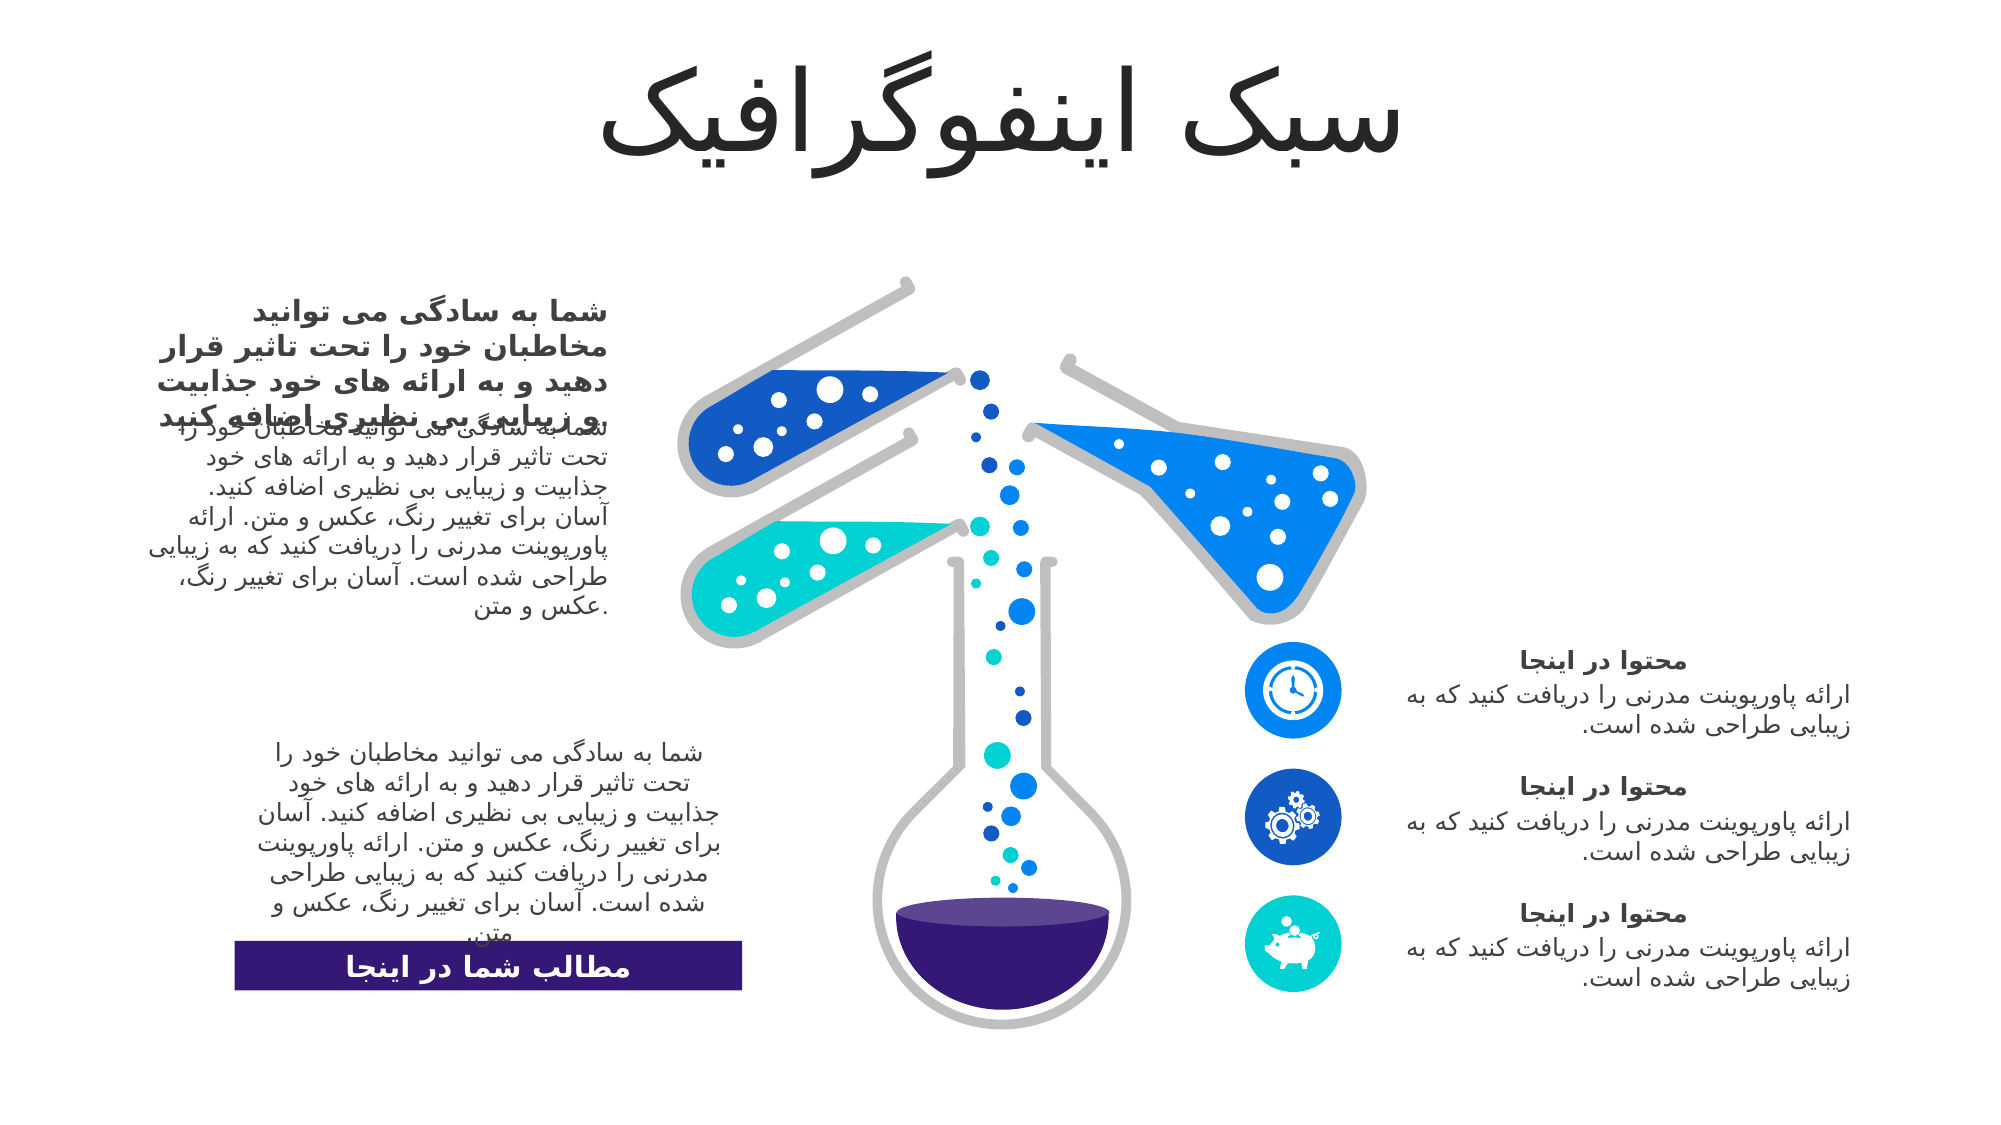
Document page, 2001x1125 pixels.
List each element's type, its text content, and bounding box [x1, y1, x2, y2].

text_box [1263, 915, 1322, 971]
text_box [1264, 789, 1322, 846]
text_box [1262, 659, 1325, 722]
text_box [752, 404, 876, 696]
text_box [970, 516, 999, 886]
text_box شما به سادگی می توانید مخاطبان خود را تحت تاثیر قرار دهید و به ارائه های خود جذابیت و زیبایی بی نظیری اضافه کنید. [131, 285, 624, 440]
text_box [871, 555, 1133, 1031]
text_box [895, 896, 1111, 929]
text_box شما به سادگی می توانید مخاطبان خود را تحت تاثیر قرار دهید و به ارائه های خود جذابیت و زیبایی بی نظیری اضافه کنید. آسان برای تغییر رنگ، عکس و متن. ارائه پاورپوینت مدرنی را دریافت کنید که به زیبایی طراحی شده است. آسان برای تغییر رنگ، عکس و متن. [235, 729, 744, 954]
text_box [970, 370, 1032, 516]
text_box [1243, 767, 1341, 867]
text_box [1341, 763, 1867, 874]
list سبک اینفوگرافیک [53, 55, 1952, 175]
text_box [1341, 889, 1867, 1001]
text_box [1243, 640, 1341, 740]
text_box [749, 253, 873, 545]
text_box [895, 913, 1110, 1011]
text_box شما به سادگی می توانید مخاطبان خود را تحت تاثیر قرار دهید و به ارائه های خود جذابیت و زیبایی بی نظیری اضافه کنید. آسان برای تغییر رنگ، عکس و متن. ارائه پاورپوینت مدرنی را دریافت کنید که به زیبایی طراحی شده است. آسان برای تغییر رنگ، عکس و متن. [131, 440, 624, 628]
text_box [999, 459, 1038, 894]
text_box مطالب شما در اینجا [234, 940, 743, 991]
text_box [1032, 375, 1356, 614]
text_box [1341, 636, 1867, 747]
text_box [1243, 894, 1341, 994]
